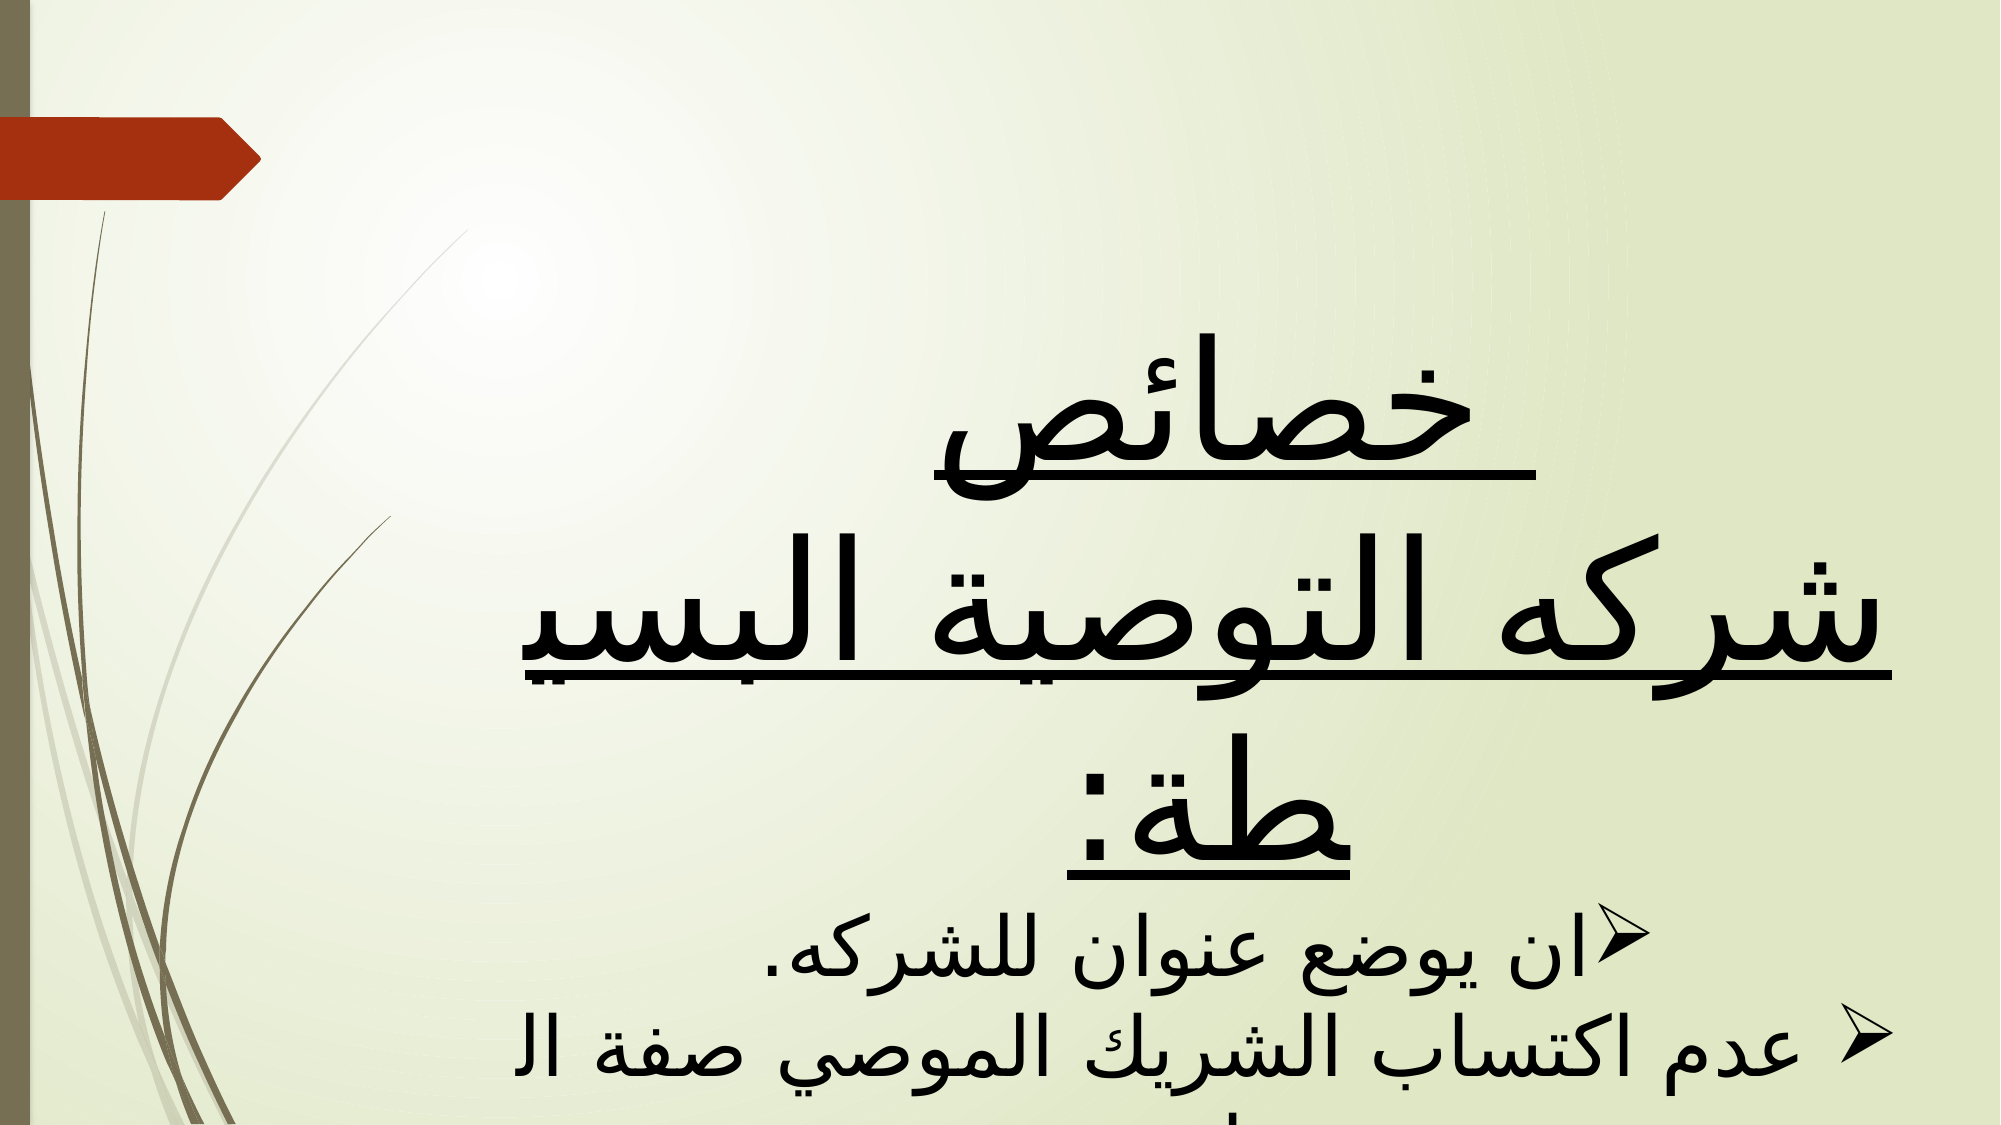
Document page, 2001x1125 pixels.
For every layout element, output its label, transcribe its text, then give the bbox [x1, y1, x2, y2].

text_box خصائص شركه التوصية البسيطة: ان يوضع عنوان للشركه. عدم اكتساب الشريك الموصي صفة التاجر. عدم جواز انتقال الحصة. المسؤولية المحدودة للشريك الموصي. [497, 241, 1920, 1125]
